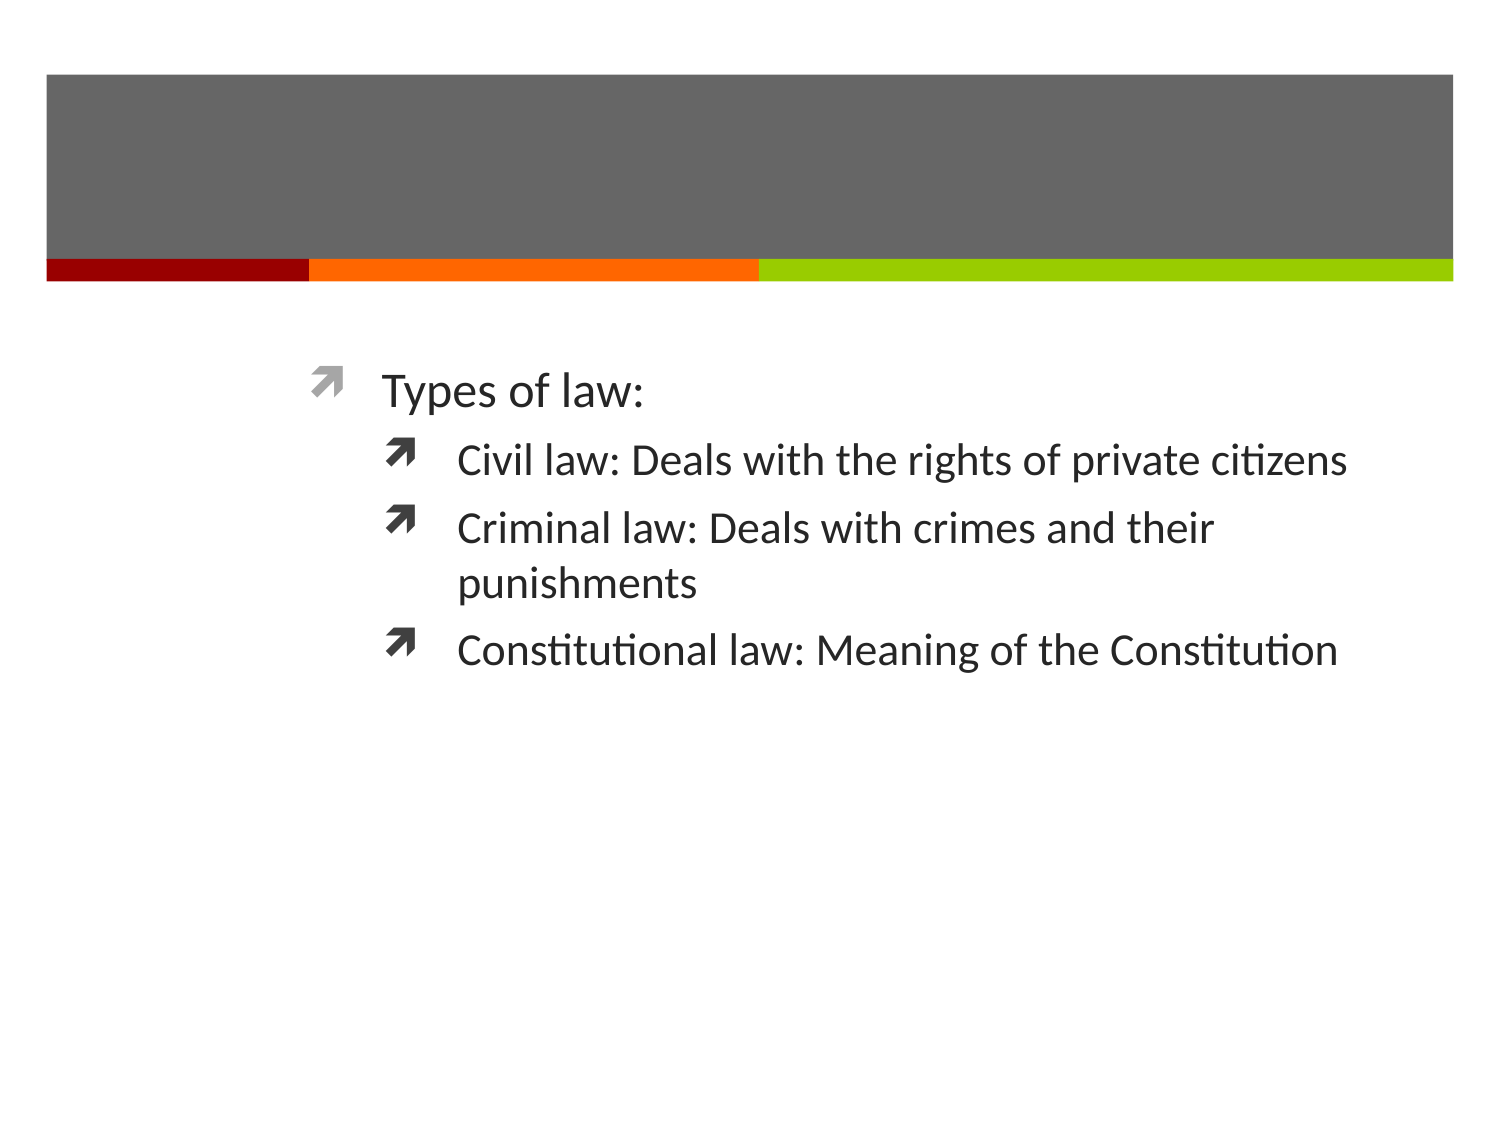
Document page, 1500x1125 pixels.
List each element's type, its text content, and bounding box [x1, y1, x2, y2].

list Types of law: Civil law: Deals with the rights of private citizens Criminal law: Deals with crimes and their punishments Constitutional law: Meaning of the Constitution [292, 350, 1454, 1005]
